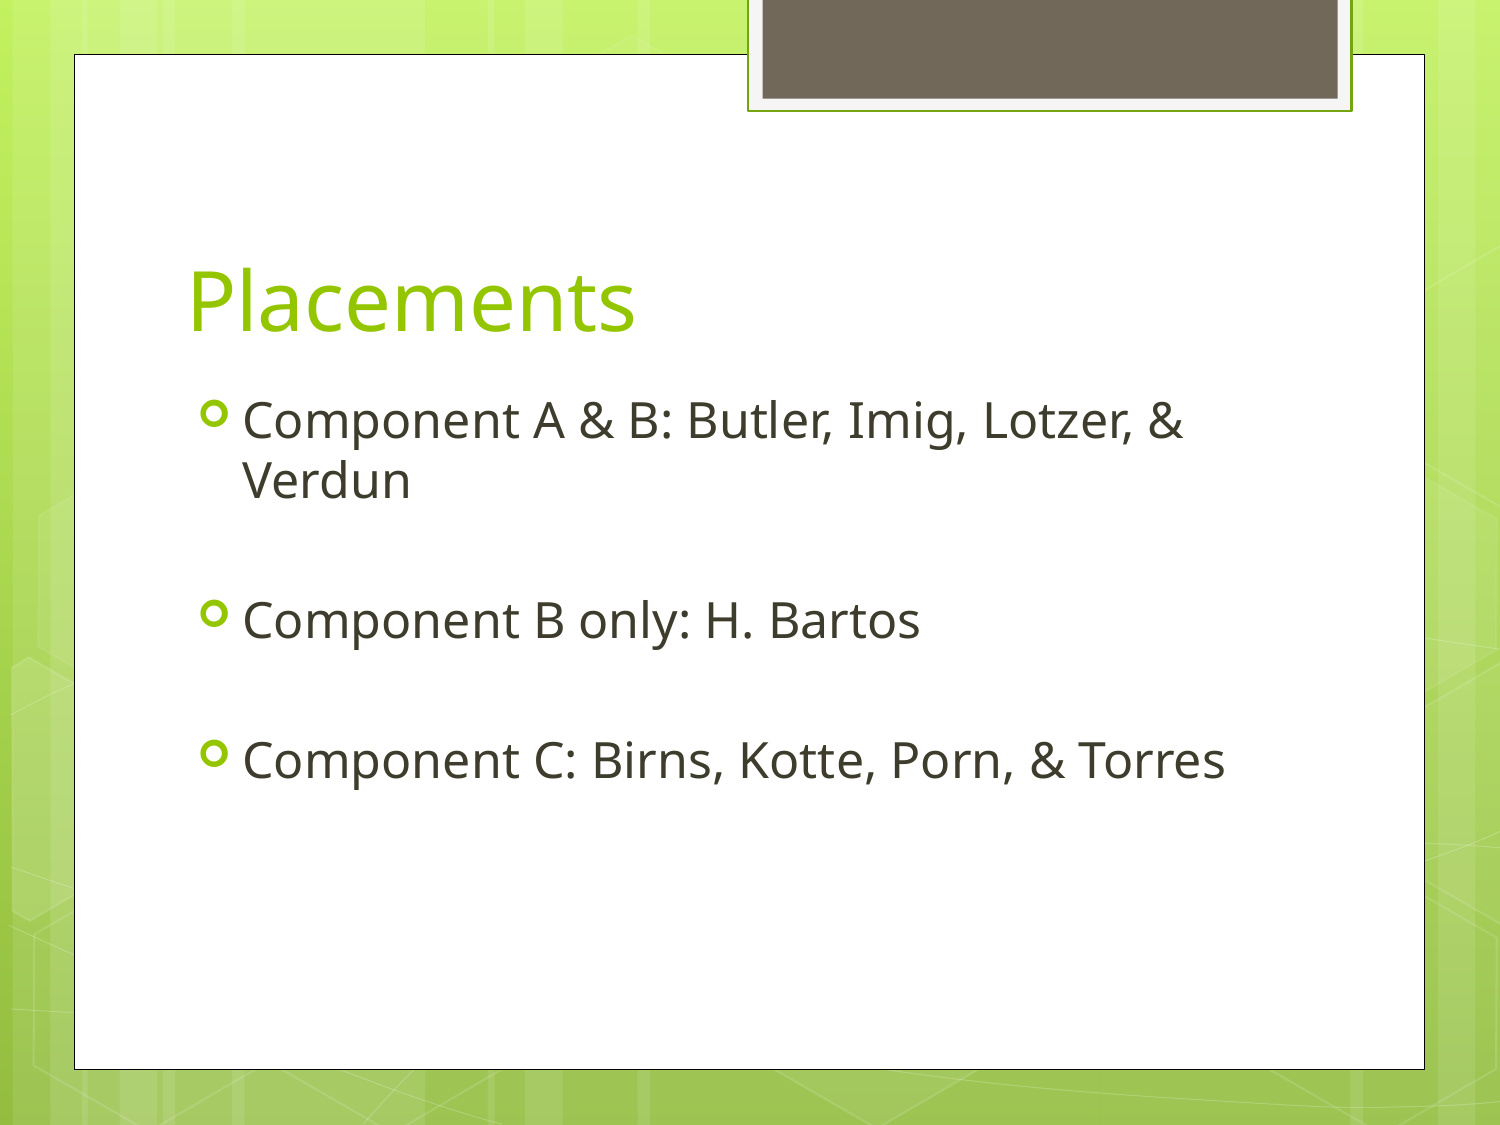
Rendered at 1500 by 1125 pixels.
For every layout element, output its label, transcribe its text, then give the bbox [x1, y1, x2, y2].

list Component A & B: Butler, Imig, Lotzer, & Verdun Component B only: H. Bartos Component C: Birns, Kotte, Porn, & Torres [171, 381, 1283, 957]
title Placements [171, 168, 1324, 357]
